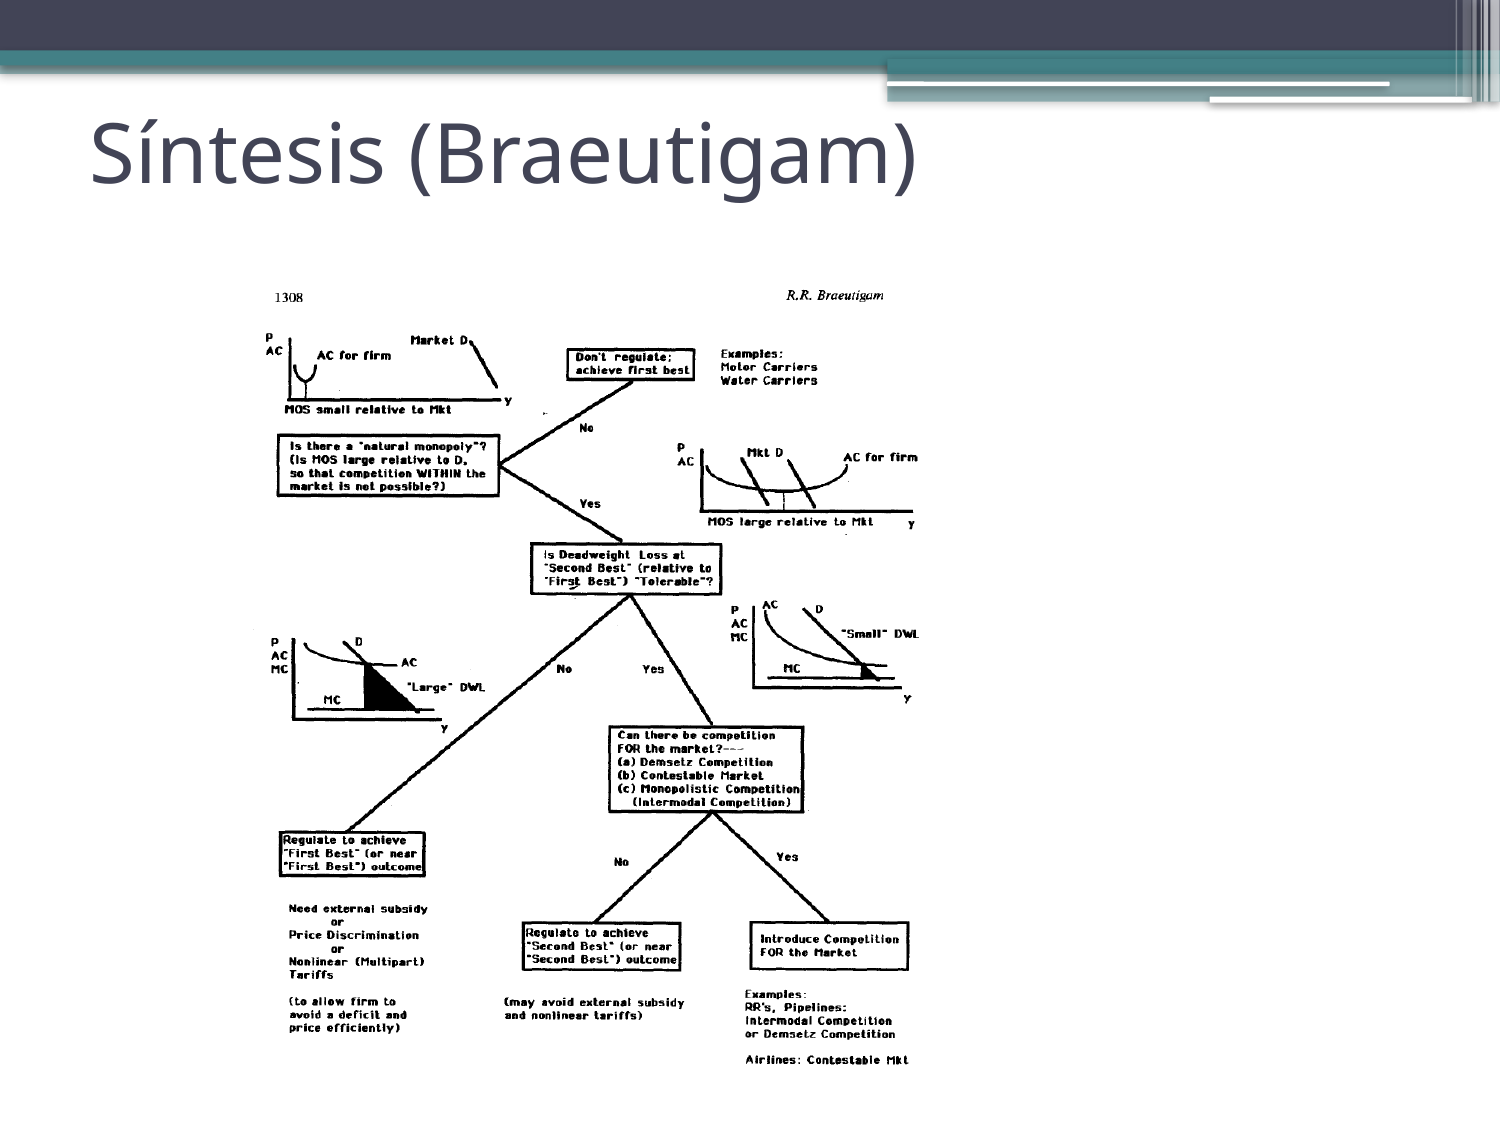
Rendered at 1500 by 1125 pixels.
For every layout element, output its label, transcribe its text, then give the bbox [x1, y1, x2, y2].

title Síntesis (Braeutigam) [75, 62, 1425, 238]
picture [224, 262, 954, 1082]
